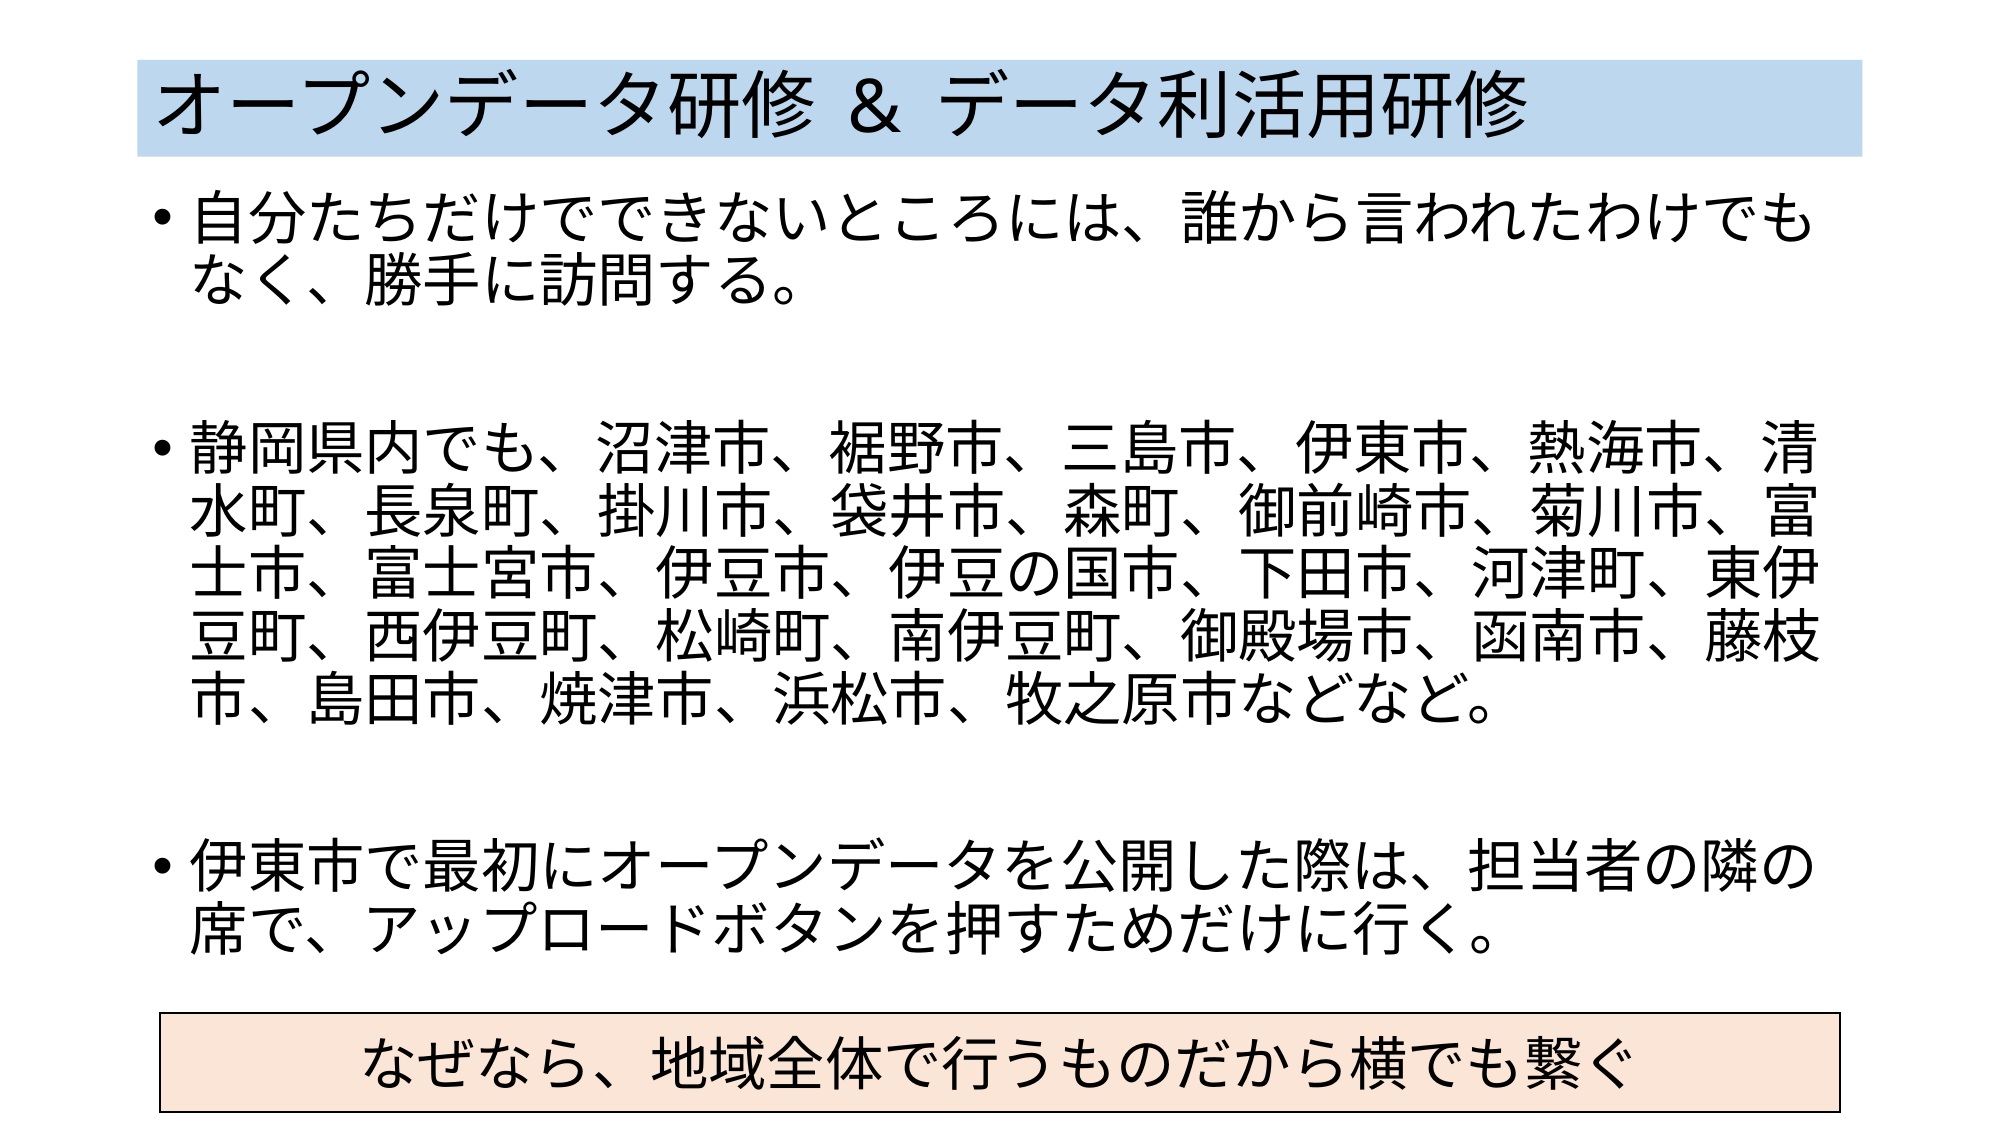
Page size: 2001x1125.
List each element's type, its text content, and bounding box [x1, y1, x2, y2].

text_box なぜなら、地域全体で行うものだから横でも繋ぐ [159, 1012, 1841, 1113]
list 自分たちだけでできないところには、誰から言われたわけでもなく、勝手に訪問する。 静岡県内でも、沼津市、裾野市、三島市、伊東市、熱海市、清水町、長泉町、掛川市、袋井市、森町、御前崎市、菊川市、富士市、富士宮市、伊豆市、伊豆の国市、下田市、河津町、東伊豆町、西伊豆町、松崎町、南伊豆町、御殿場市、函南市、藤枝市、島田市、焼津市、浜松市、牧之原市などなど。 伊東市で最初にオープンデータを公開した際は、担当者の隣の席で、アップロードボタンを押すためだけに行く。 [137, 181, 1863, 1014]
title オープンデータ研修 & データ利活用研修 [137, 59, 1863, 157]
